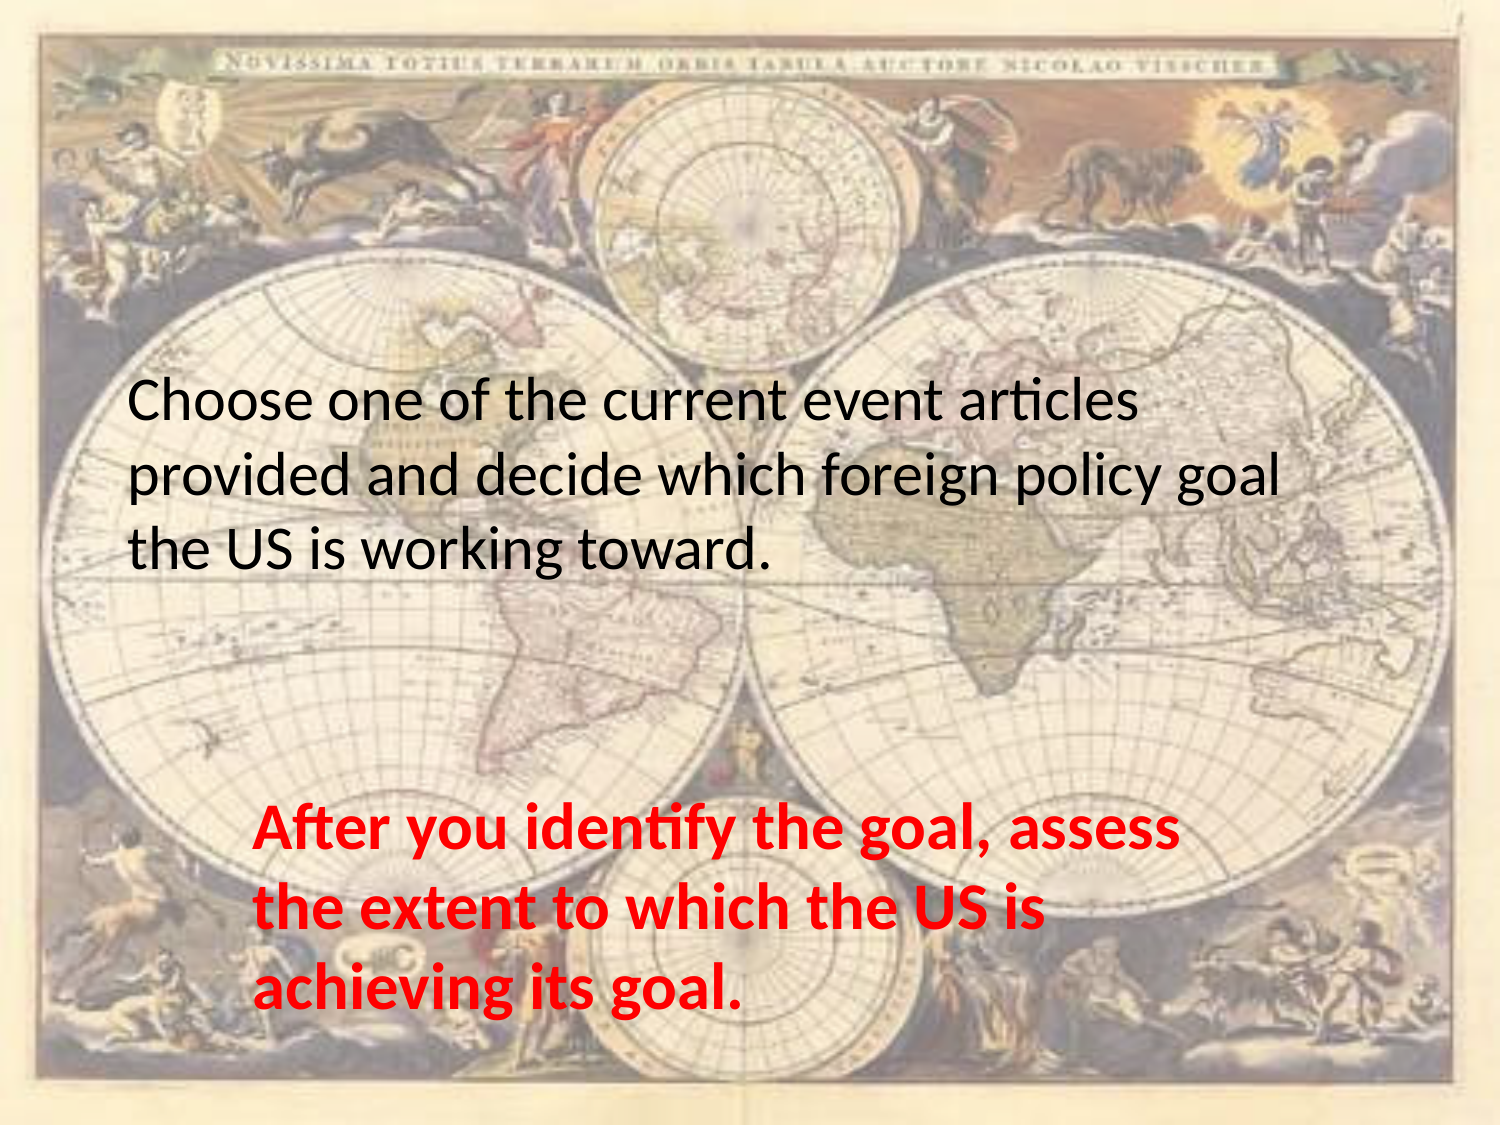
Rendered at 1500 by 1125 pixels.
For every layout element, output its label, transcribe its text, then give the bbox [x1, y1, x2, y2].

subtitle After you identify the goal, assess the extent to which the US is achieving its goal. [237, 774, 1288, 1063]
title Choose one of the current event articles provided and decide which foreign policy goal the US is working toward. [112, 349, 1388, 591]
